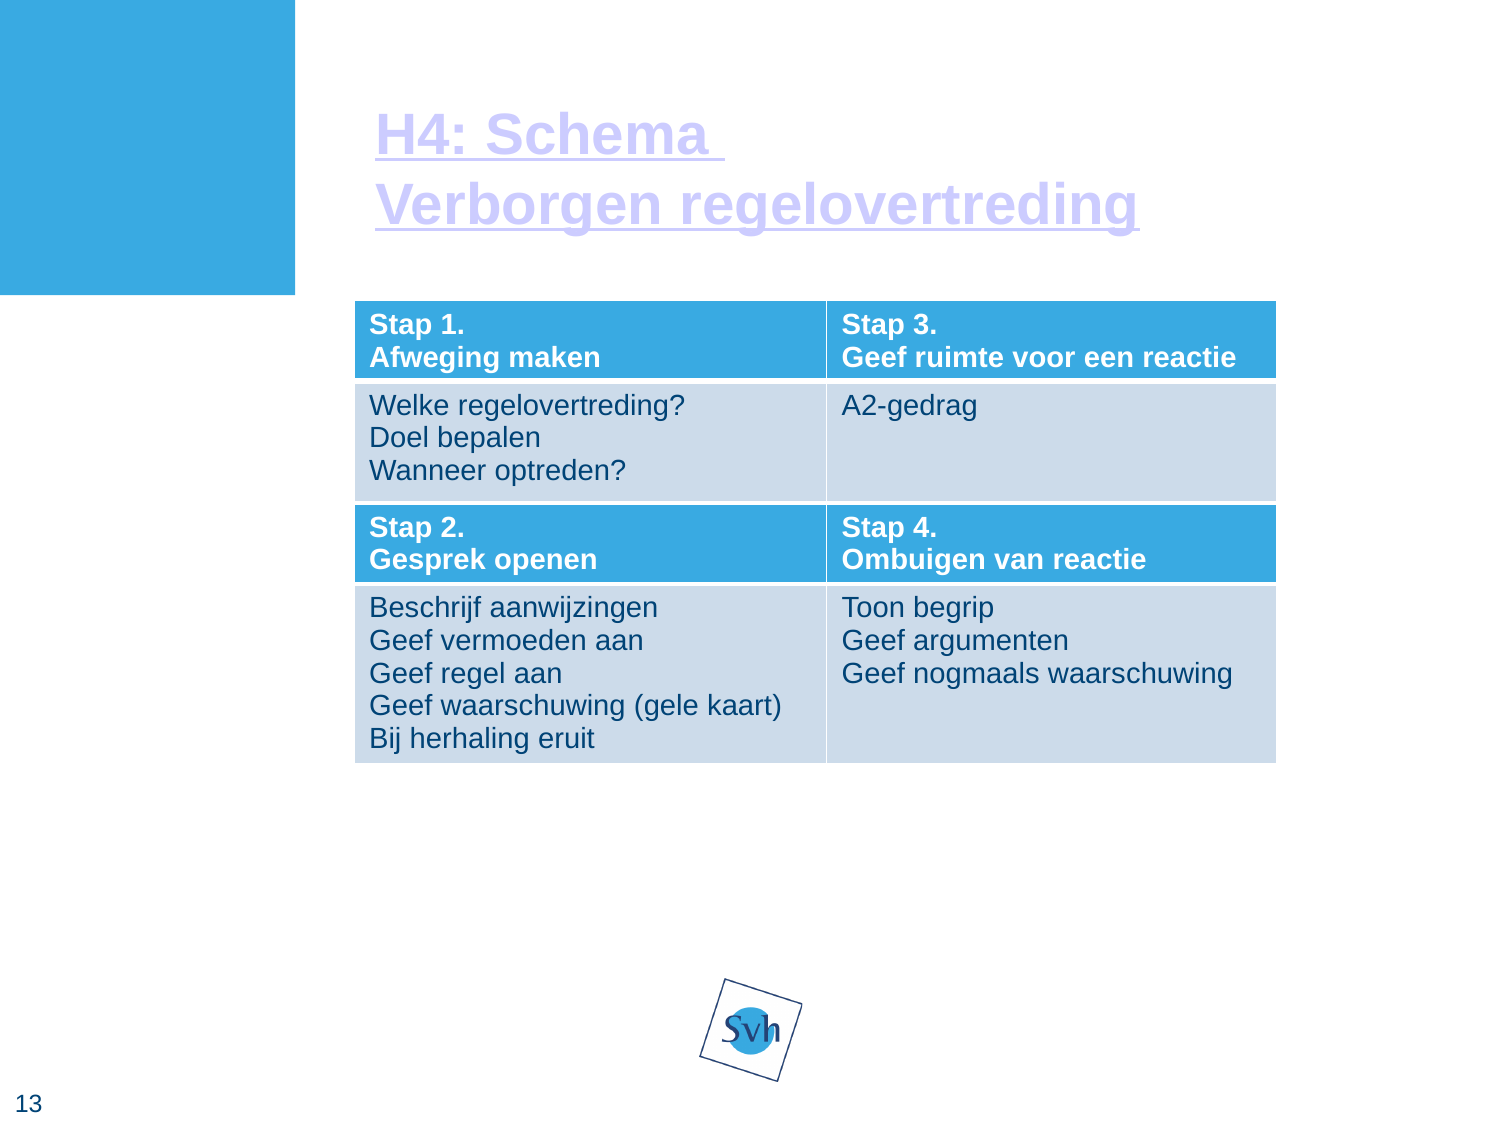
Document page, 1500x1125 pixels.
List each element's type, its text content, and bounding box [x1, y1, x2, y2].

table_cell Toon begrip Geef argumenten Geef nogmaals waarschuwing [827, 586, 1276, 763]
table_header Stap 3. Geef ruimte voor een reactie [827, 301, 1276, 378]
table_cell Beschrijf aanwijzingen Geef vermoeden aan Geef regel aan Geef waarschuwing (gele kaart) Bij herhaling eruit [355, 586, 826, 763]
table_cell Welke regelovertreding? Doel bepalen Wanneer optreden? [355, 384, 826, 501]
picture [699, 978, 803, 1082]
table_cell Stap 4. Ombuigen van reactie [827, 505, 1276, 582]
table_cell Stap 2. Gesprek openen [355, 505, 826, 582]
title H4: Schema Verborgen regelovertreding [359, 86, 1432, 244]
table_header Stap 1. Afweging maken [355, 301, 826, 378]
table_cell A2-gedrag [827, 384, 1276, 501]
